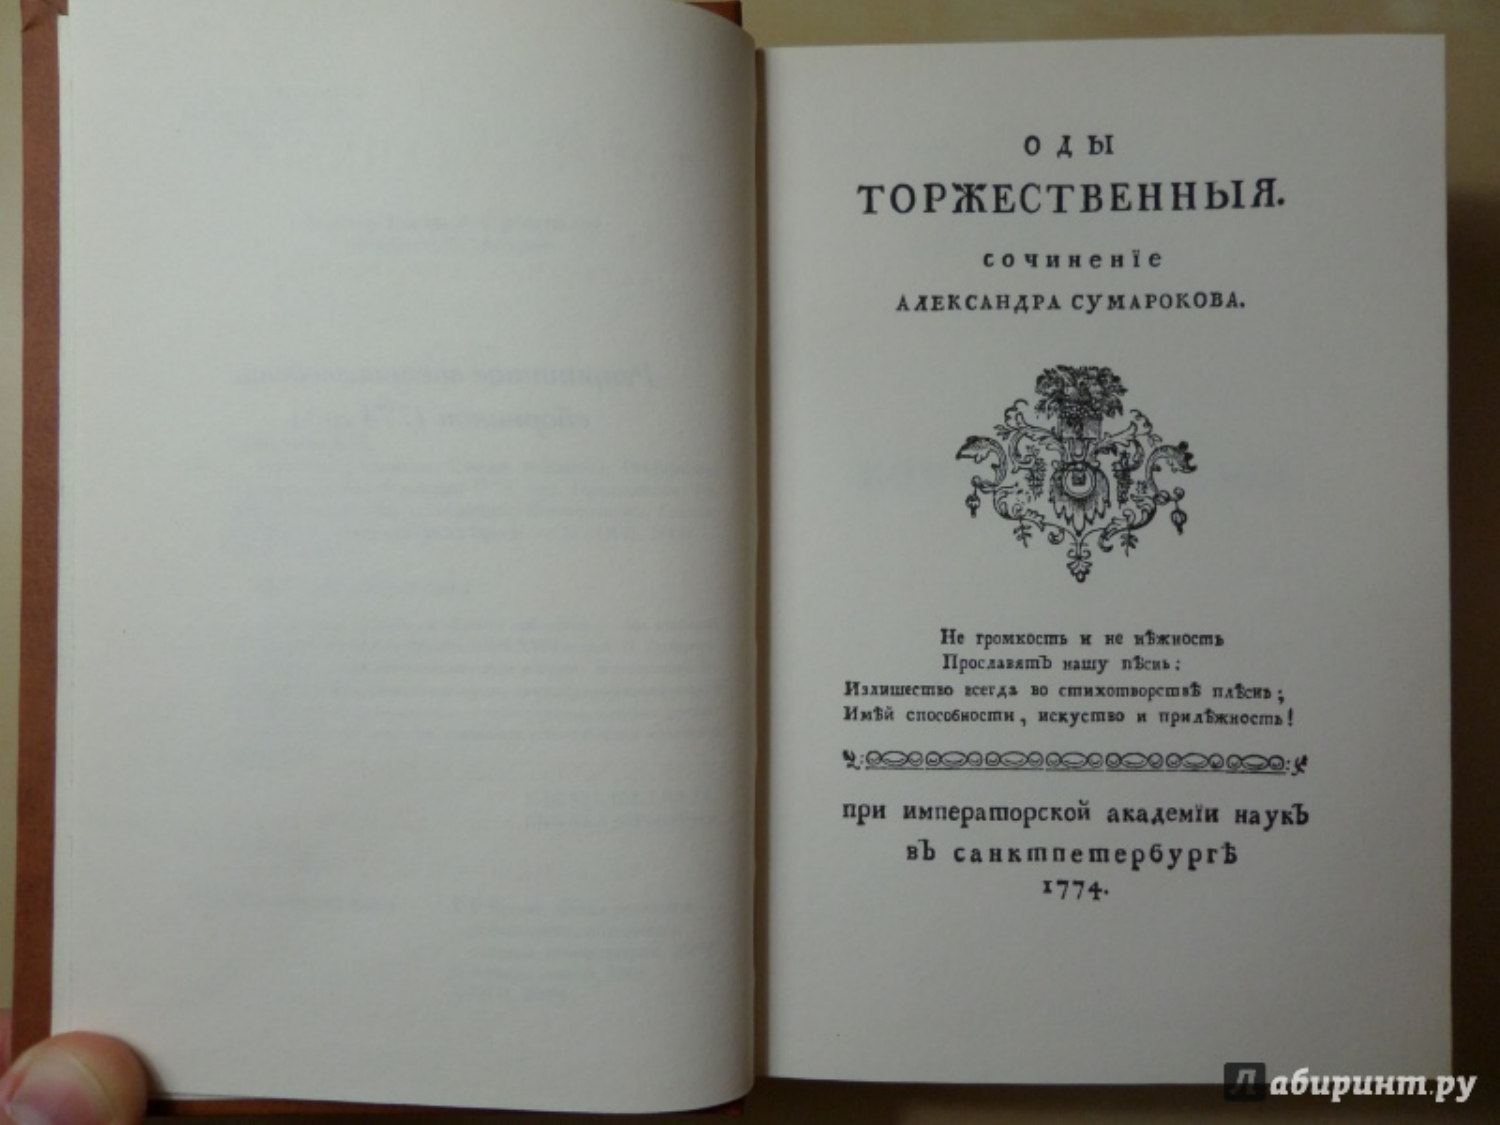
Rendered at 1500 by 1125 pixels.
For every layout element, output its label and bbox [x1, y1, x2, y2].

list [0, 0, 1500, 1125]
